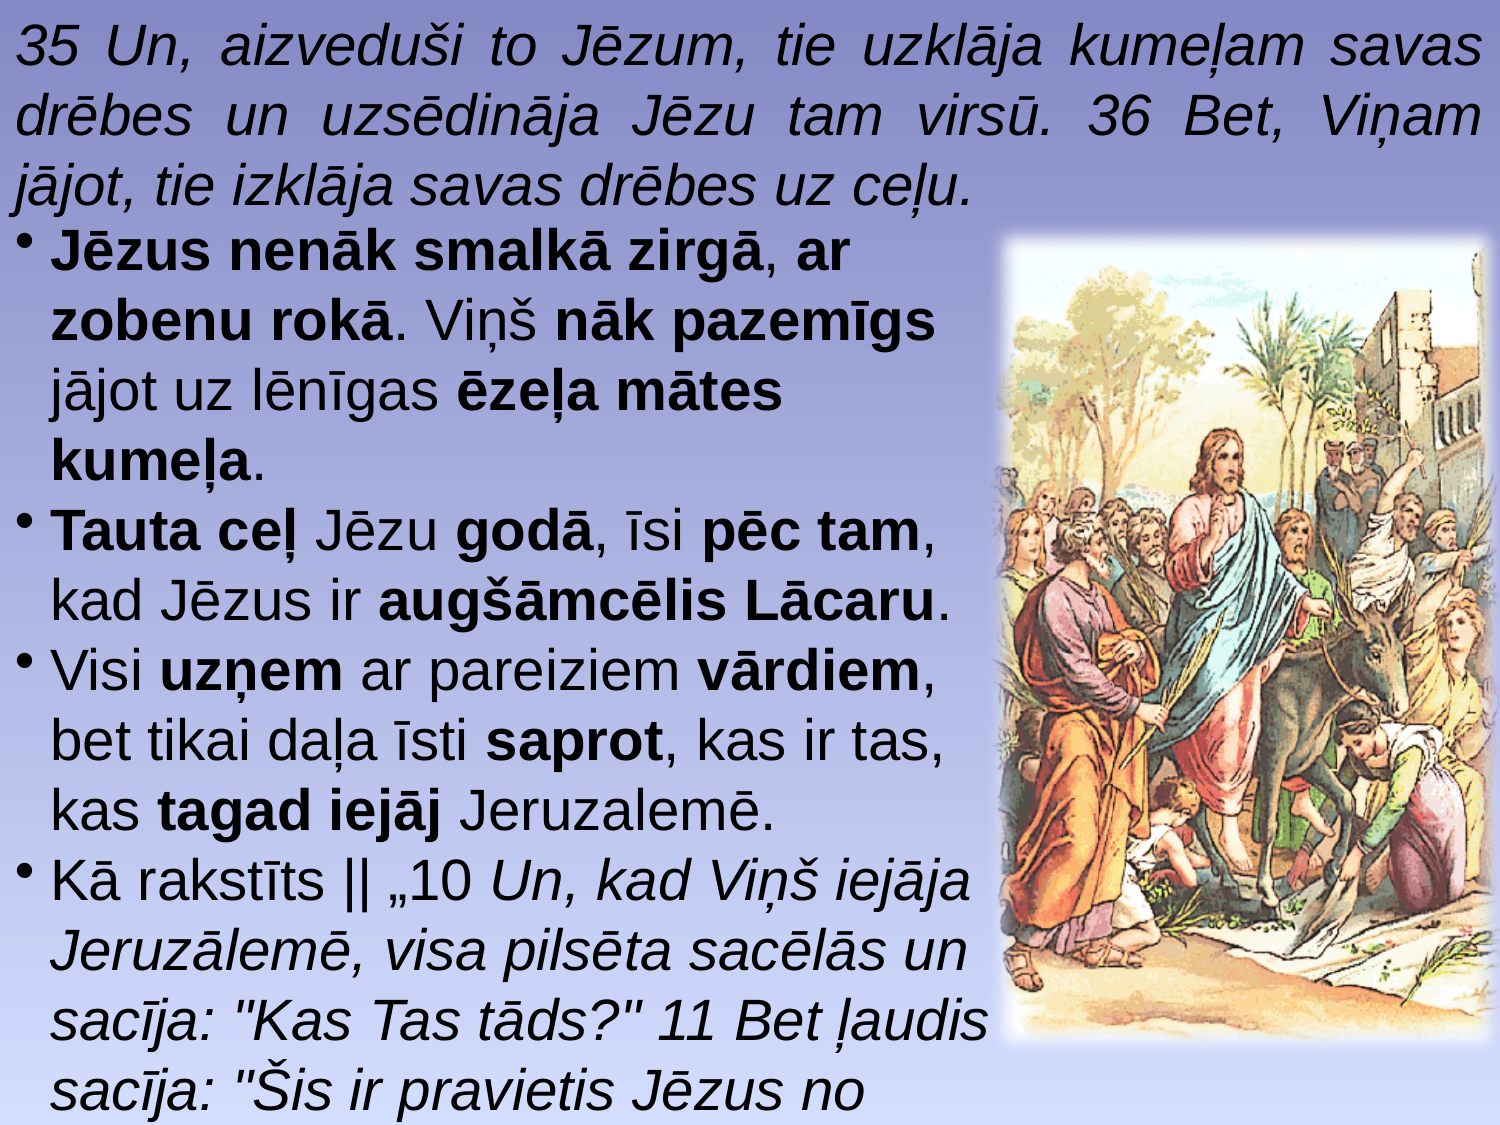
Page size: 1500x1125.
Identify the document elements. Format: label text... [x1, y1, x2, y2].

picture [985, 219, 1500, 1060]
text_box Jēzus nenāk smalkā zirgā, ar zobenu rokā. Viņš nāk pazemīgs jājot uz lēnīgas ēzeļa mātes kumeļa. Tauta ceļ Jēzu godā, īsi pēc tam, kad Jēzus ir augšāmcēlis Lācaru. Visi uzņem ar pareiziem vārdiem, bet tikai daļa īsti saprot, kas ir tas, kas tagad iejāj Jeruzalemē. Kā rakstīts || „10 Un, kad Viņš iejāja Jeruzālemē, visa pilsēta sacēlās un sacīja: "Kas Tas tāds?" 11 Bet ļaudis sacīja: "Šis ir pravietis Jēzus no Nacaretes Galilejā."” (Mt.21:10-11) [0, 205, 1020, 1125]
list 35 Un, aizveduši to Jēzum, tie uzklāja kumeļam savas drēbes un uzsēdināja Jēzu tam virsū. 36 Bet, Viņam jājot, tie izklāja savas drēbes uz ceļu. [0, 0, 1500, 178]
